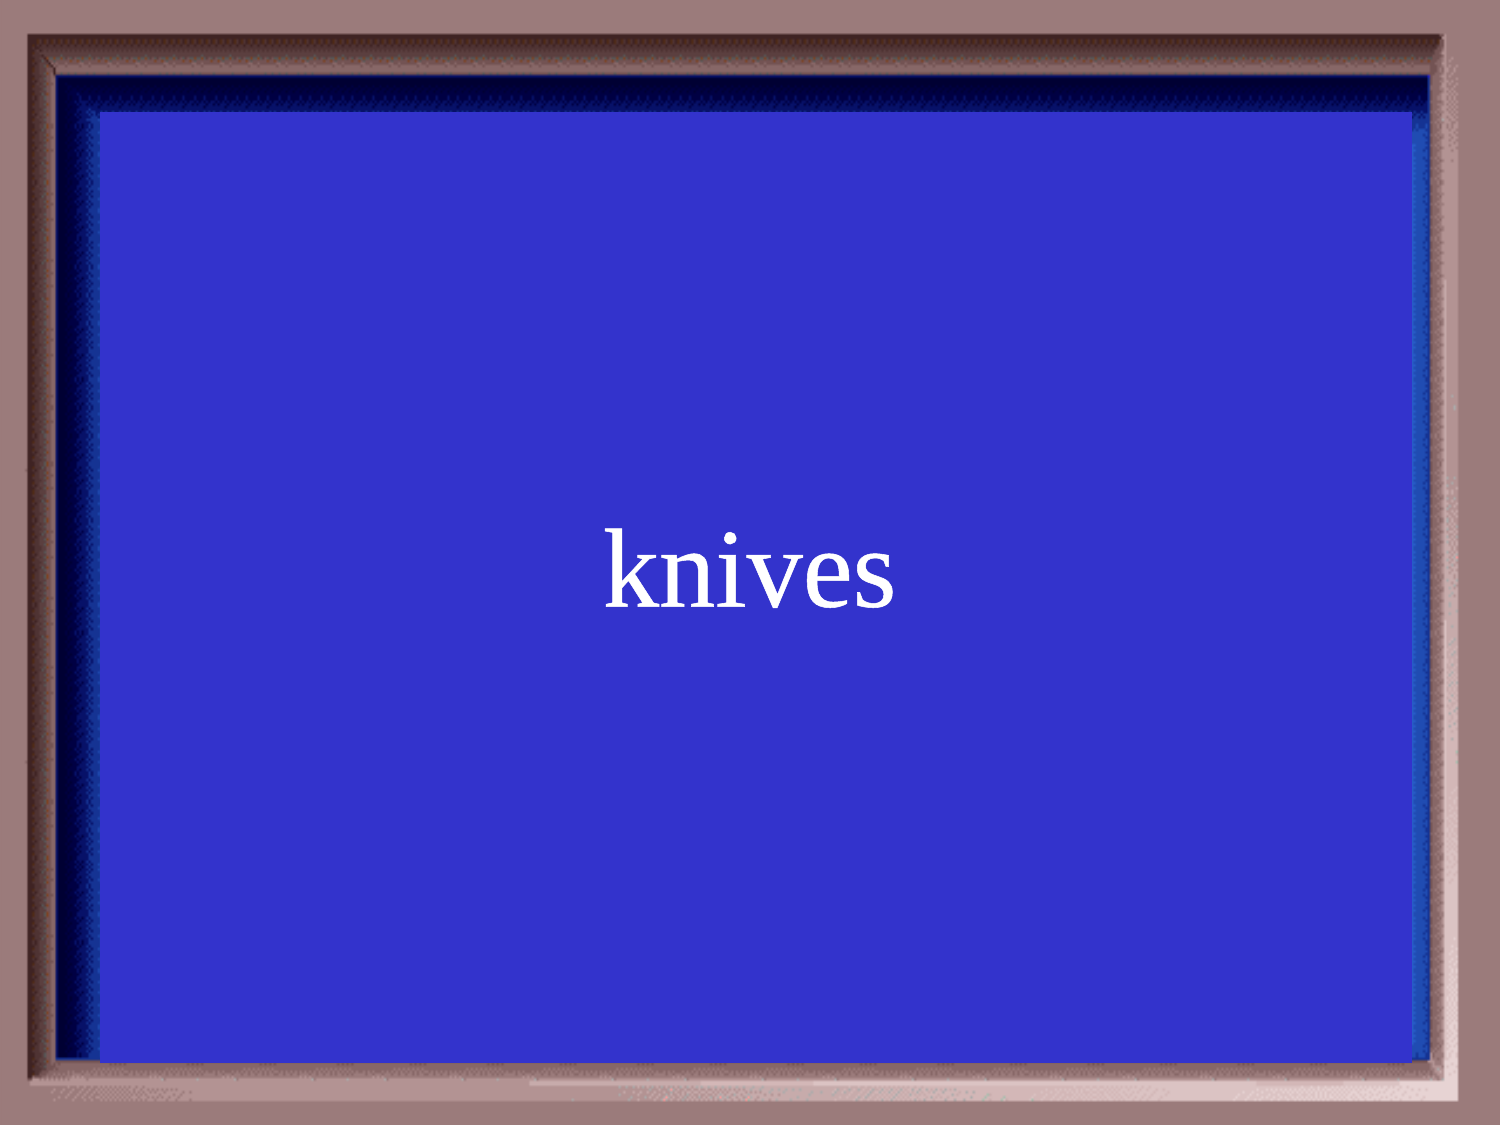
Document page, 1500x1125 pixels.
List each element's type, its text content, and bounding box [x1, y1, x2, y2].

text_box [99, 112, 1413, 1063]
text_box knives [587, 486, 912, 637]
picture [0, 0, 1500, 1125]
